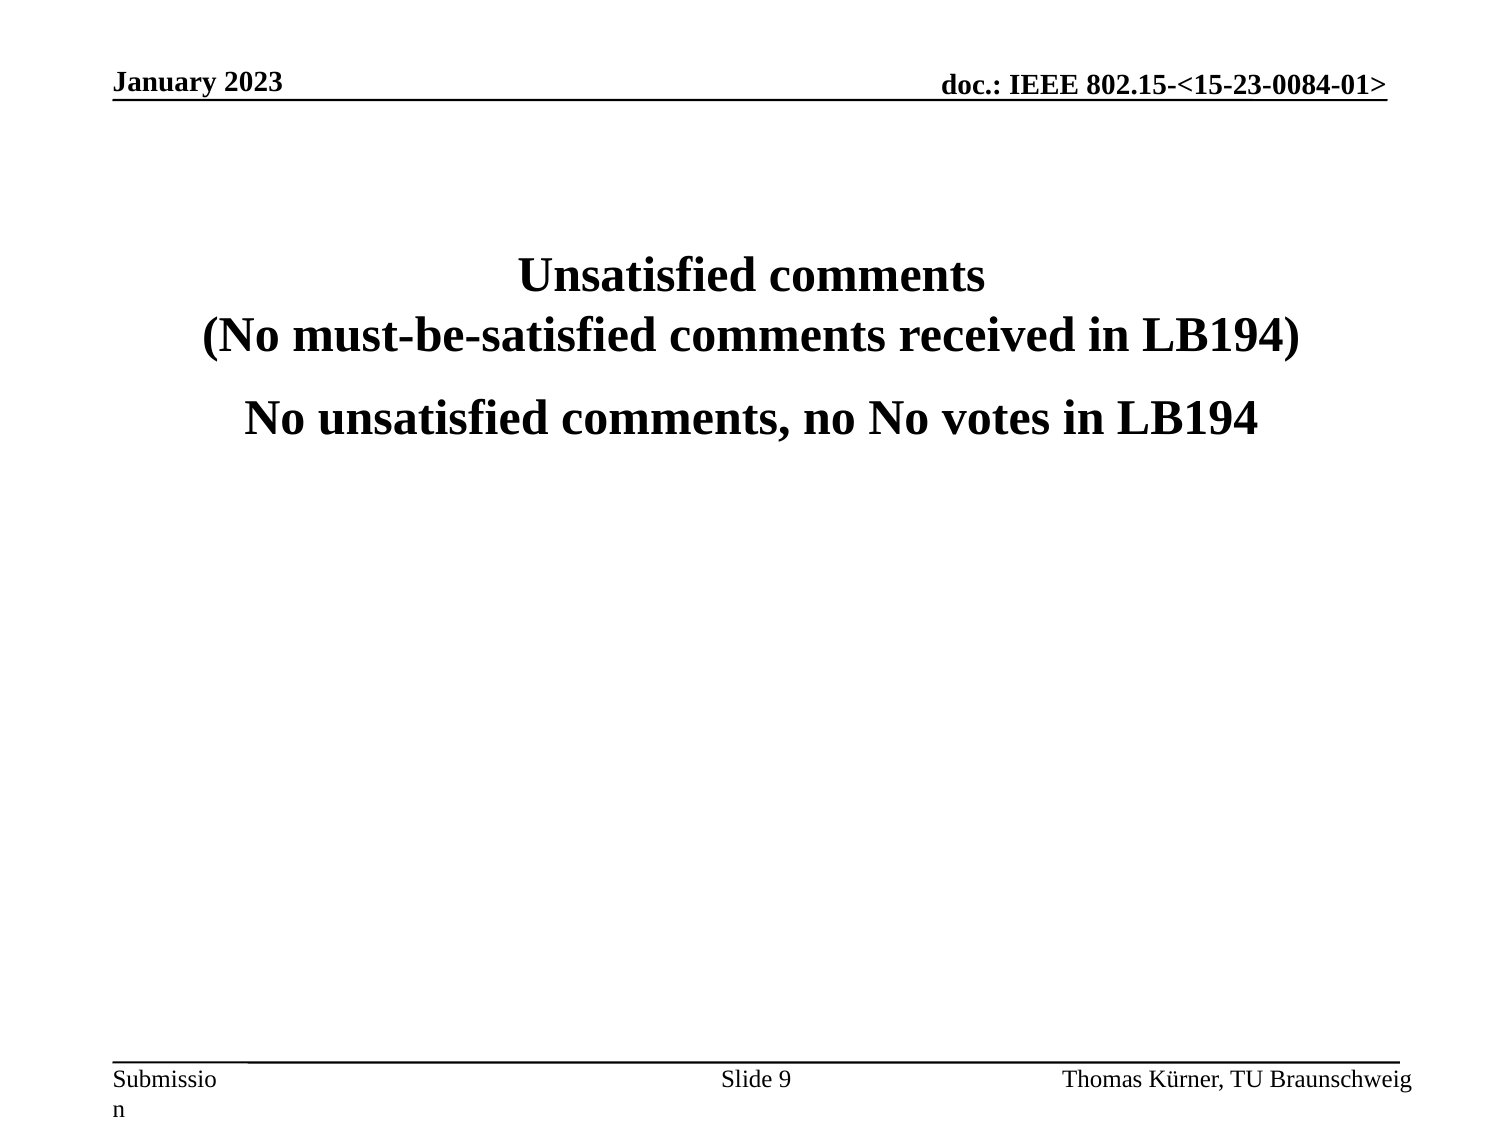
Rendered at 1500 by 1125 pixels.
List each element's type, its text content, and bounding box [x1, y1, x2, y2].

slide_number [112, 62, 375, 98]
slide_number Slide 9 [712, 1062, 800, 1093]
text_box Unsatisfied comments (No must-be-satisfied comments received in LB194) No unsatisfied comments, no No votes in LB194 [114, 219, 1389, 467]
footer Thomas Kürner, TU Braunschweig [900, 1062, 1413, 1093]
